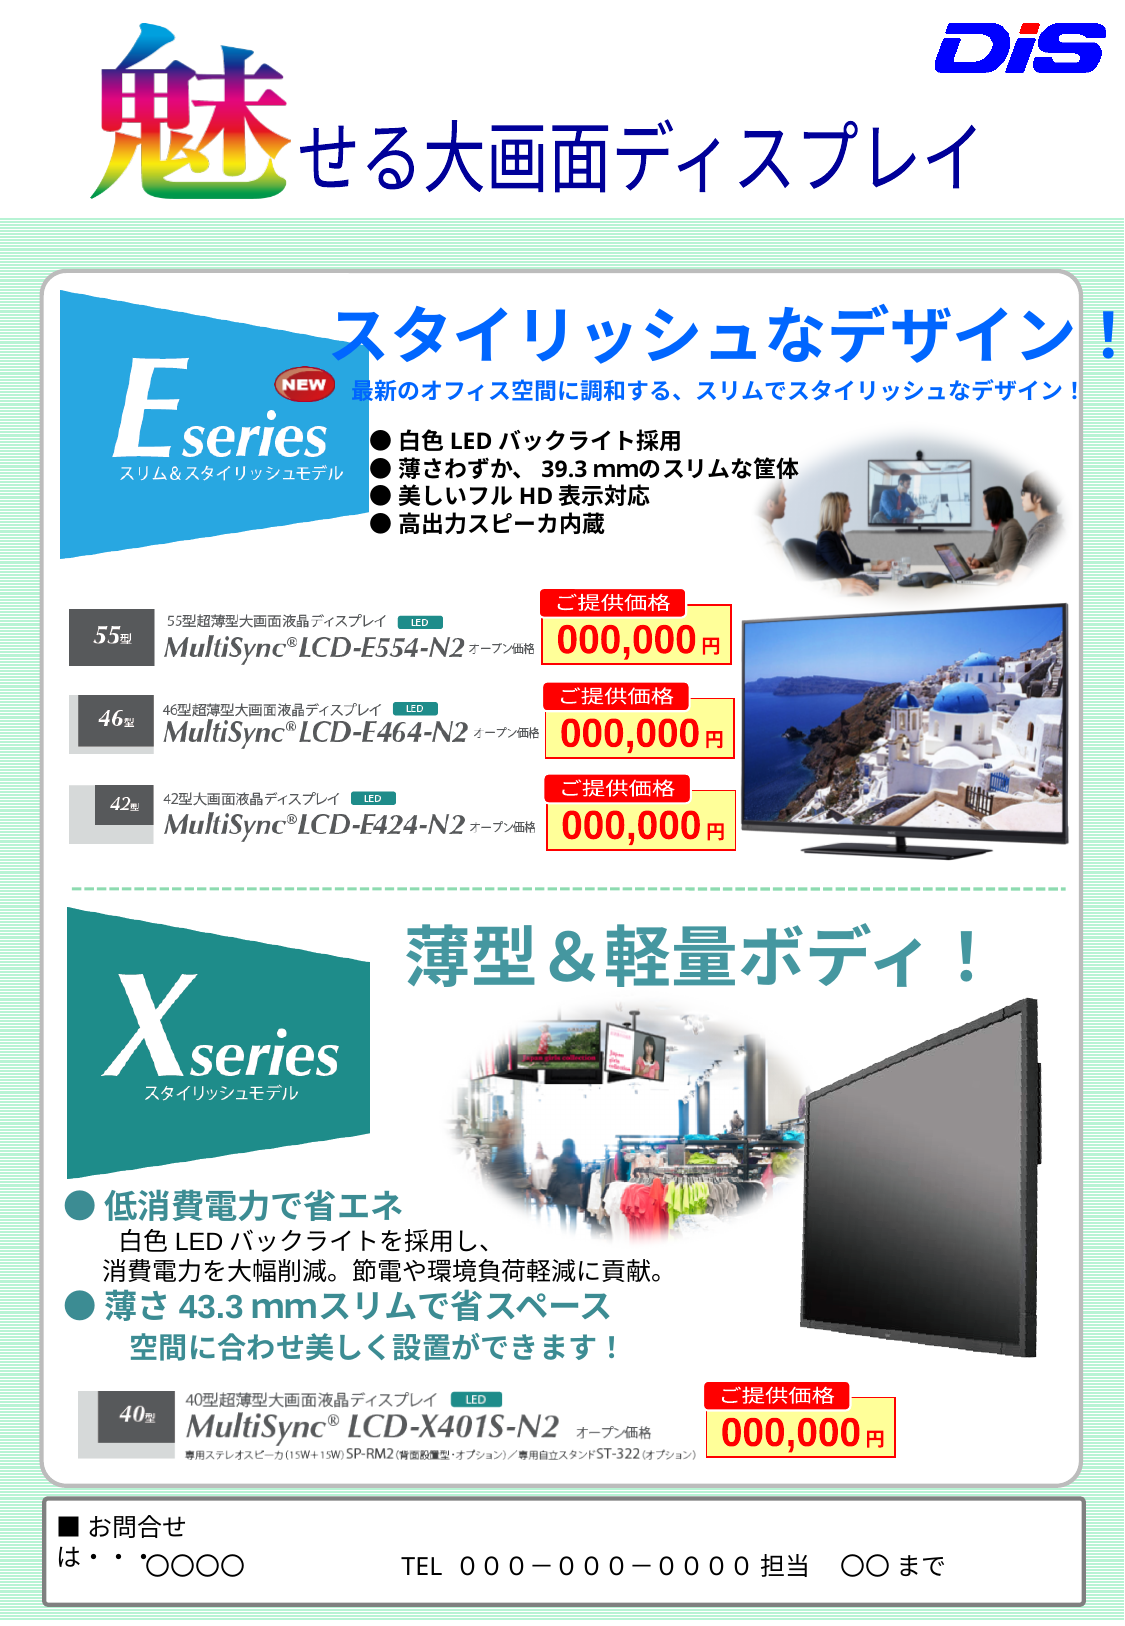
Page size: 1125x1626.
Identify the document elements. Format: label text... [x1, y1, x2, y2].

text_box [0, 216, 1124, 1620]
text_box 〇〇〇〇 TEL ０００－０００－００００ 担当 〇〇 まで [56, 1543, 1073, 1588]
picture [77, 1391, 702, 1464]
picture [436, 959, 1092, 1375]
text_box ●低消費電力で省エネ 白色LEDバックライトを採用し、 消費電力を大幅削減。節電や環境負荷軽減に貢献。 ●薄さ43.3ｍｍスリムで省スペース 空間に合わせ美しく設置ができます！ [48, 1177, 693, 1373]
text_box スタイリッシュなデザイン！ [367, 288, 1125, 379]
picture [60, 290, 369, 559]
text_box [44, 1498, 1084, 1605]
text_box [538, 587, 731, 665]
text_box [543, 773, 736, 851]
text_box ■お問合せは・・・ [56, 1511, 269, 1543]
text_box 最新のオフィス空間に調和する、スリムでスタイリッシュなデザイン！ [373, 369, 1102, 412]
picture [67, 907, 371, 1179]
text_box ●白色LEDバックライト採用 ●薄さわずか、39.3ｍｍのスリムな筐体 ●美しいフルHD表示対応 ●高出力スピーカ内蔵 [373, 419, 742, 544]
picture [68, 695, 540, 755]
picture [68, 609, 534, 667]
picture [69, 785, 535, 844]
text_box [541, 681, 735, 759]
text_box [702, 1380, 896, 1458]
text_box [39, 268, 1084, 1488]
text_box 薄型＆軽量ボディ！ [389, 907, 1016, 1003]
picture [727, 419, 1083, 875]
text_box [934, 22, 1106, 74]
picture [89, 23, 291, 200]
